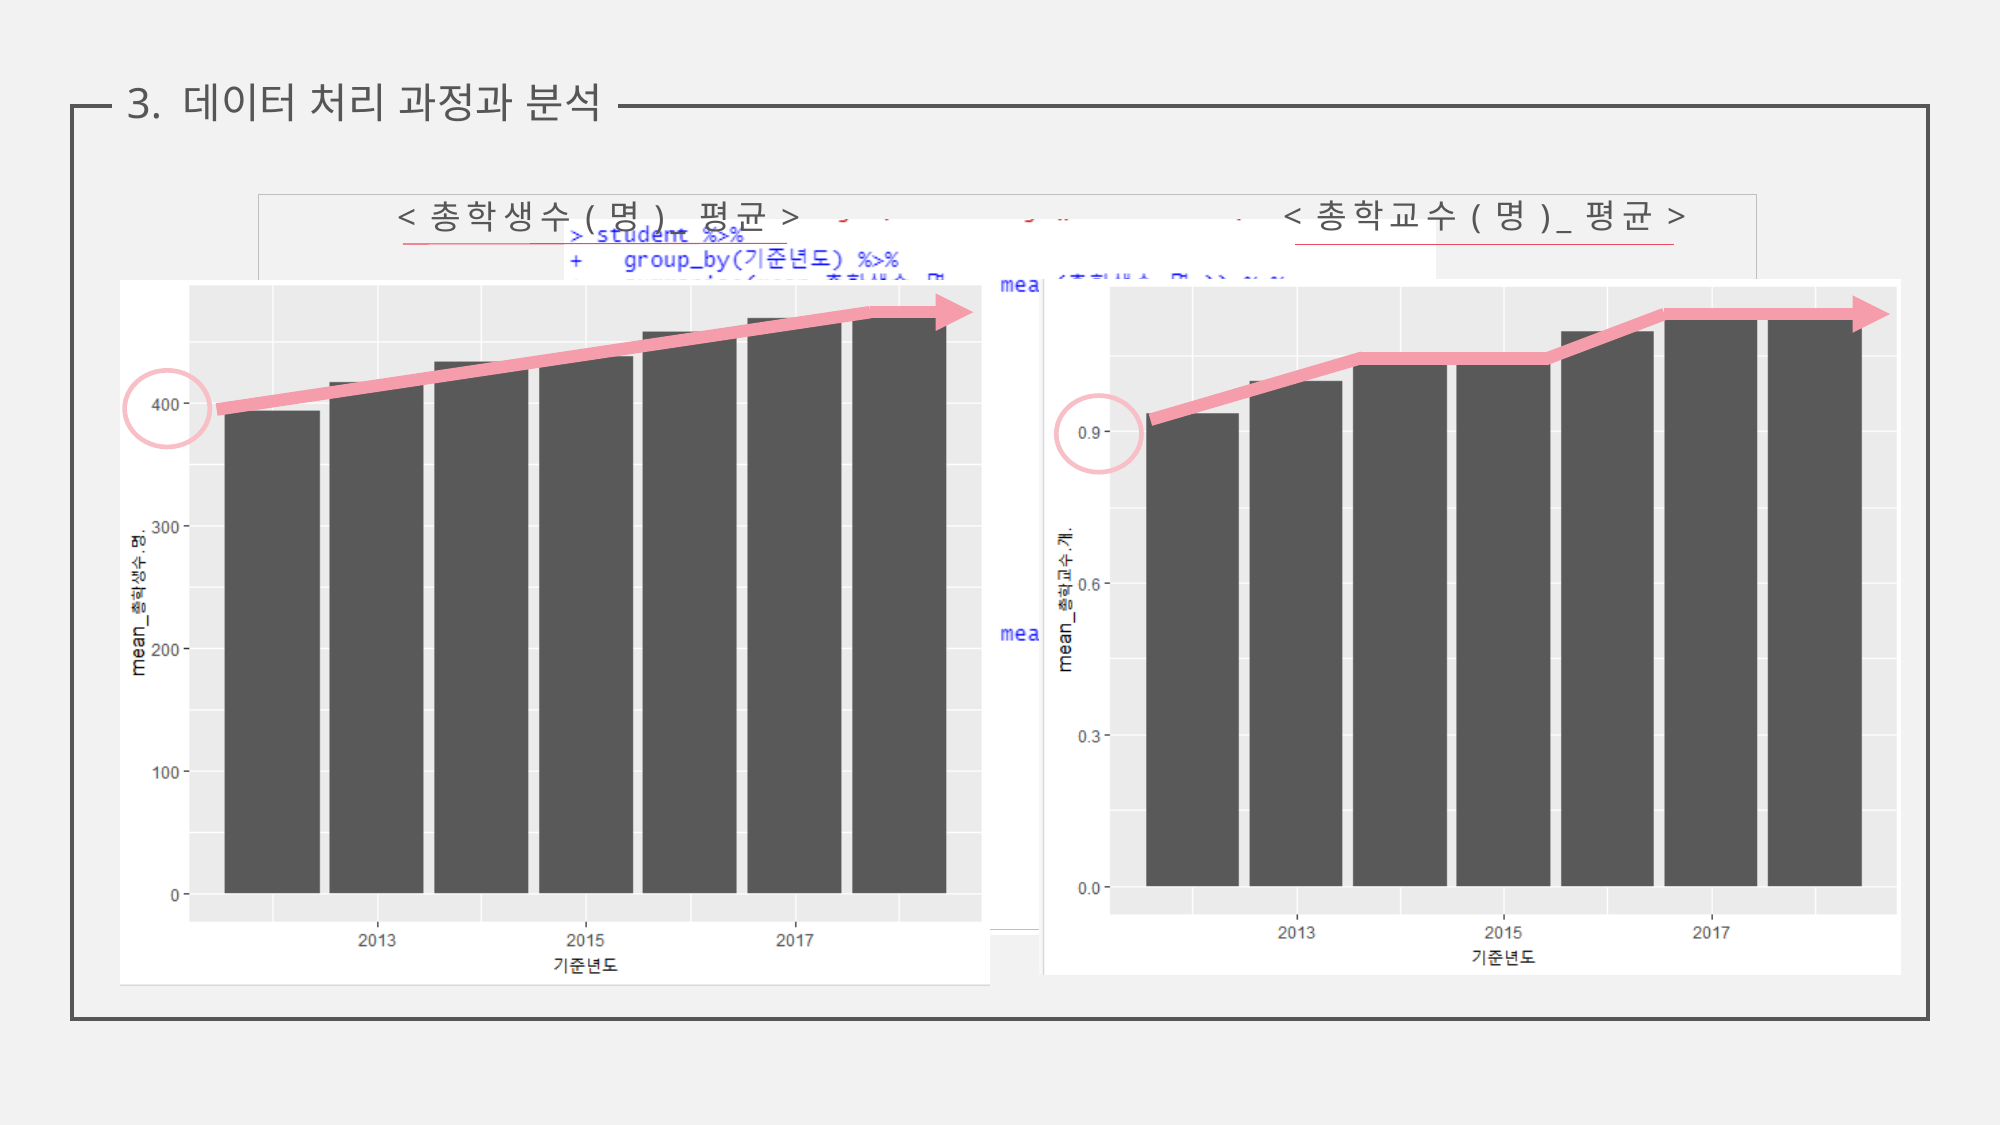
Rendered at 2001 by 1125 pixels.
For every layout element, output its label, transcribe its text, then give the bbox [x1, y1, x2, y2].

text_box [119, 187, 1901, 986]
text_box 3. 데이터 처리 과정과 분석 [112, 69, 618, 135]
text_box [71, 105, 1929, 1020]
